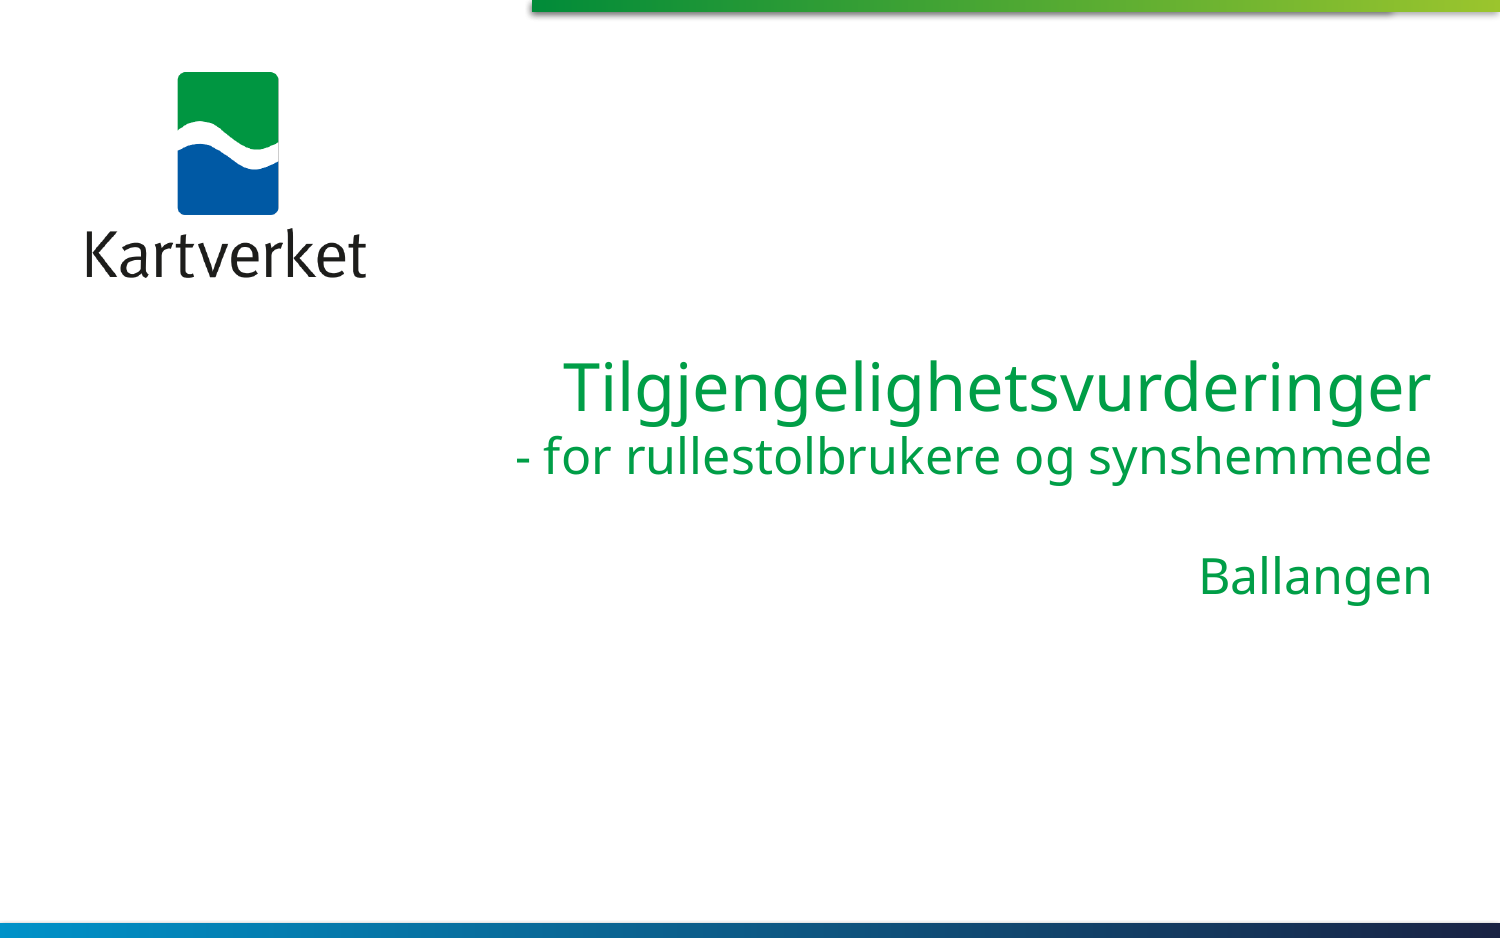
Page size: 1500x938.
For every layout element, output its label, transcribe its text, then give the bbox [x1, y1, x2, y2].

text_box Tilgjengelighetsvurderinger - for rullestolbrukere og synshemmede Ballangen [66, 337, 1449, 613]
